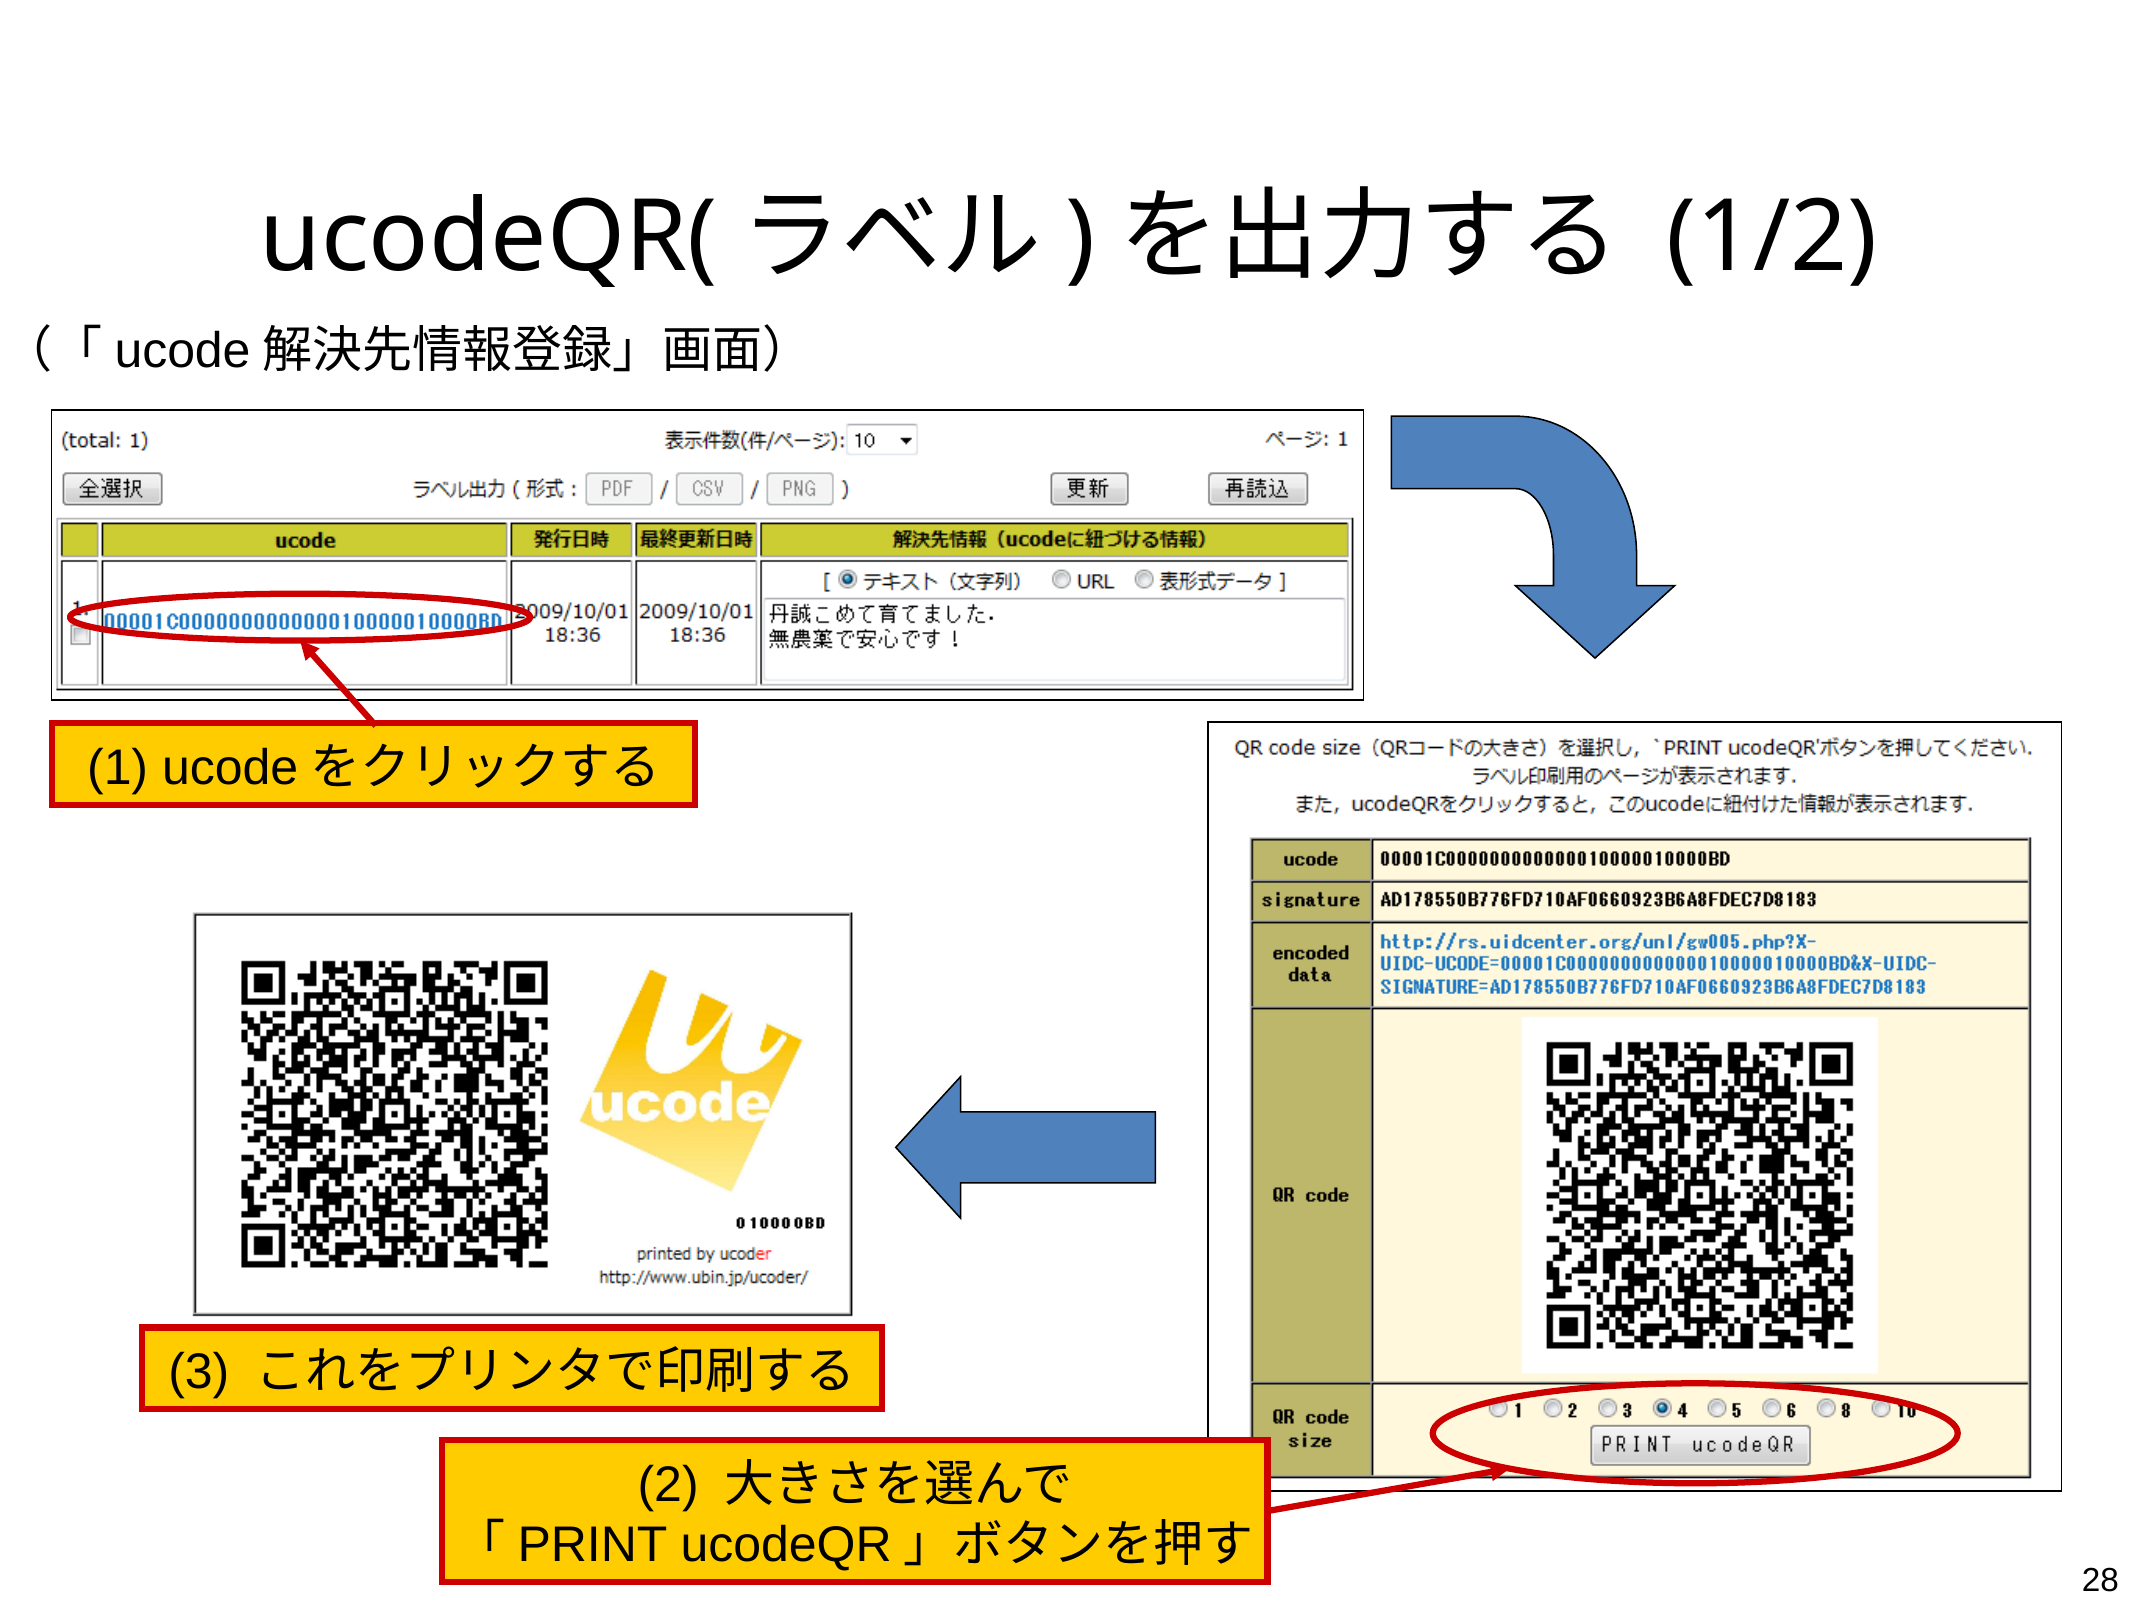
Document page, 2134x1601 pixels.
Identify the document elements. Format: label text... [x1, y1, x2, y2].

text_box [1270, 1471, 1510, 1515]
text_box (2) 大きさを選んで 「PRINT ucodeQR」ボタンを押す [441, 1440, 1268, 1582]
slide_number 28 [1635, 1549, 2134, 1601]
text_box （「ucode解決先情報登録」画面） [0, 310, 828, 386]
picture [187, 905, 863, 1324]
picture [51, 410, 1364, 700]
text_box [300, 644, 375, 722]
picture [1208, 722, 2061, 1491]
text_box (3) これをプリンタで印刷する [141, 1327, 882, 1410]
text_box [895, 1076, 1156, 1219]
text_box [1391, 416, 1675, 659]
text_box (1) ucodeをクリックする [52, 723, 696, 806]
title ucodeQR(ラベル)を出力する (1/2) [62, 107, 2075, 355]
